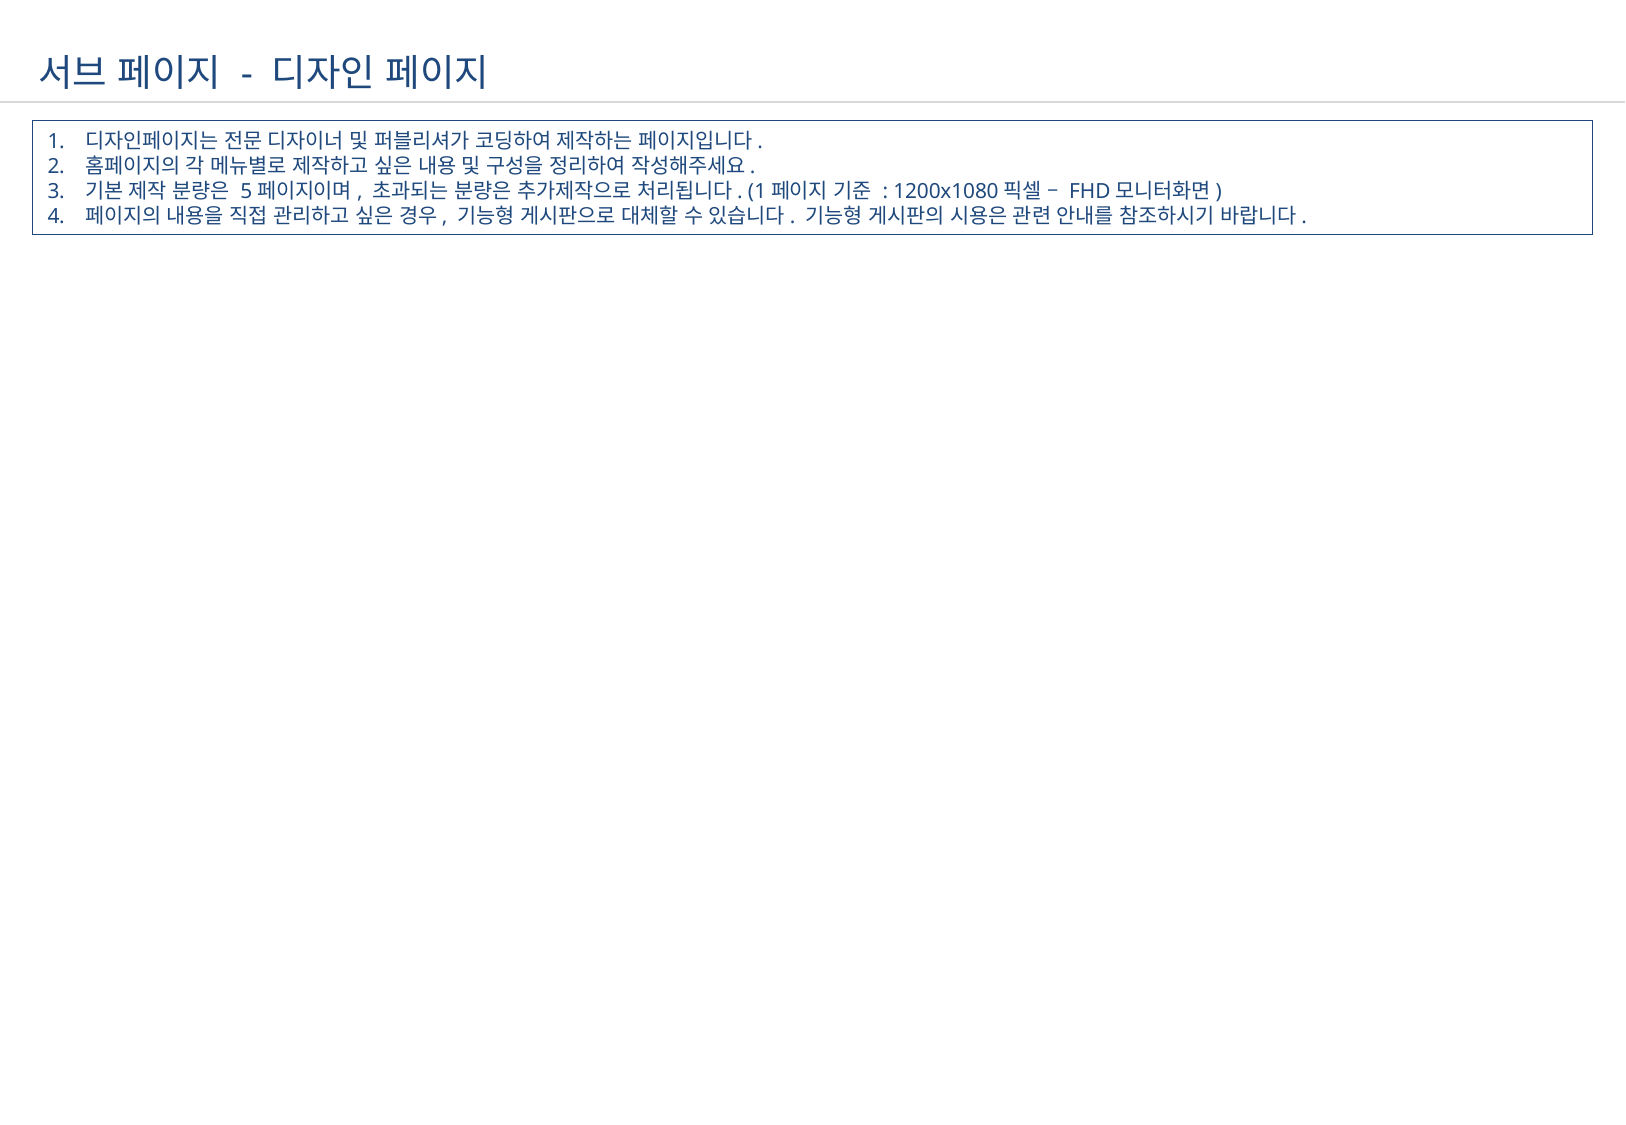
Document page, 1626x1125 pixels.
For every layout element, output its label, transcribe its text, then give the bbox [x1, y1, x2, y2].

text_box 서브 페이지 - 디자인 페이지 [23, 41, 505, 101]
text_box 디자인페이지는 전문 디자이너 및 퍼블리셔가 코딩하여 제작하는 페이지입니다. 홈페이지의 각 메뉴별로 제작하고 싶은 내용 및 구성을 정리하여 작성해주세요. 기본 제작 분량은 5페이지이며, 초과되는 분량은 추가제작으로 처리됩니다. (1페이지 기준 : 1200x1080픽셀 – FHD모니터화면) 페이지의 내용을 직접 관리하고 싶은 경우, 기능형 게시판으로 대체할 수 있습니다. 기능형 게시판의 시용은 관련 안내를 참조하시기 바랍니다. [32, 120, 1593, 235]
